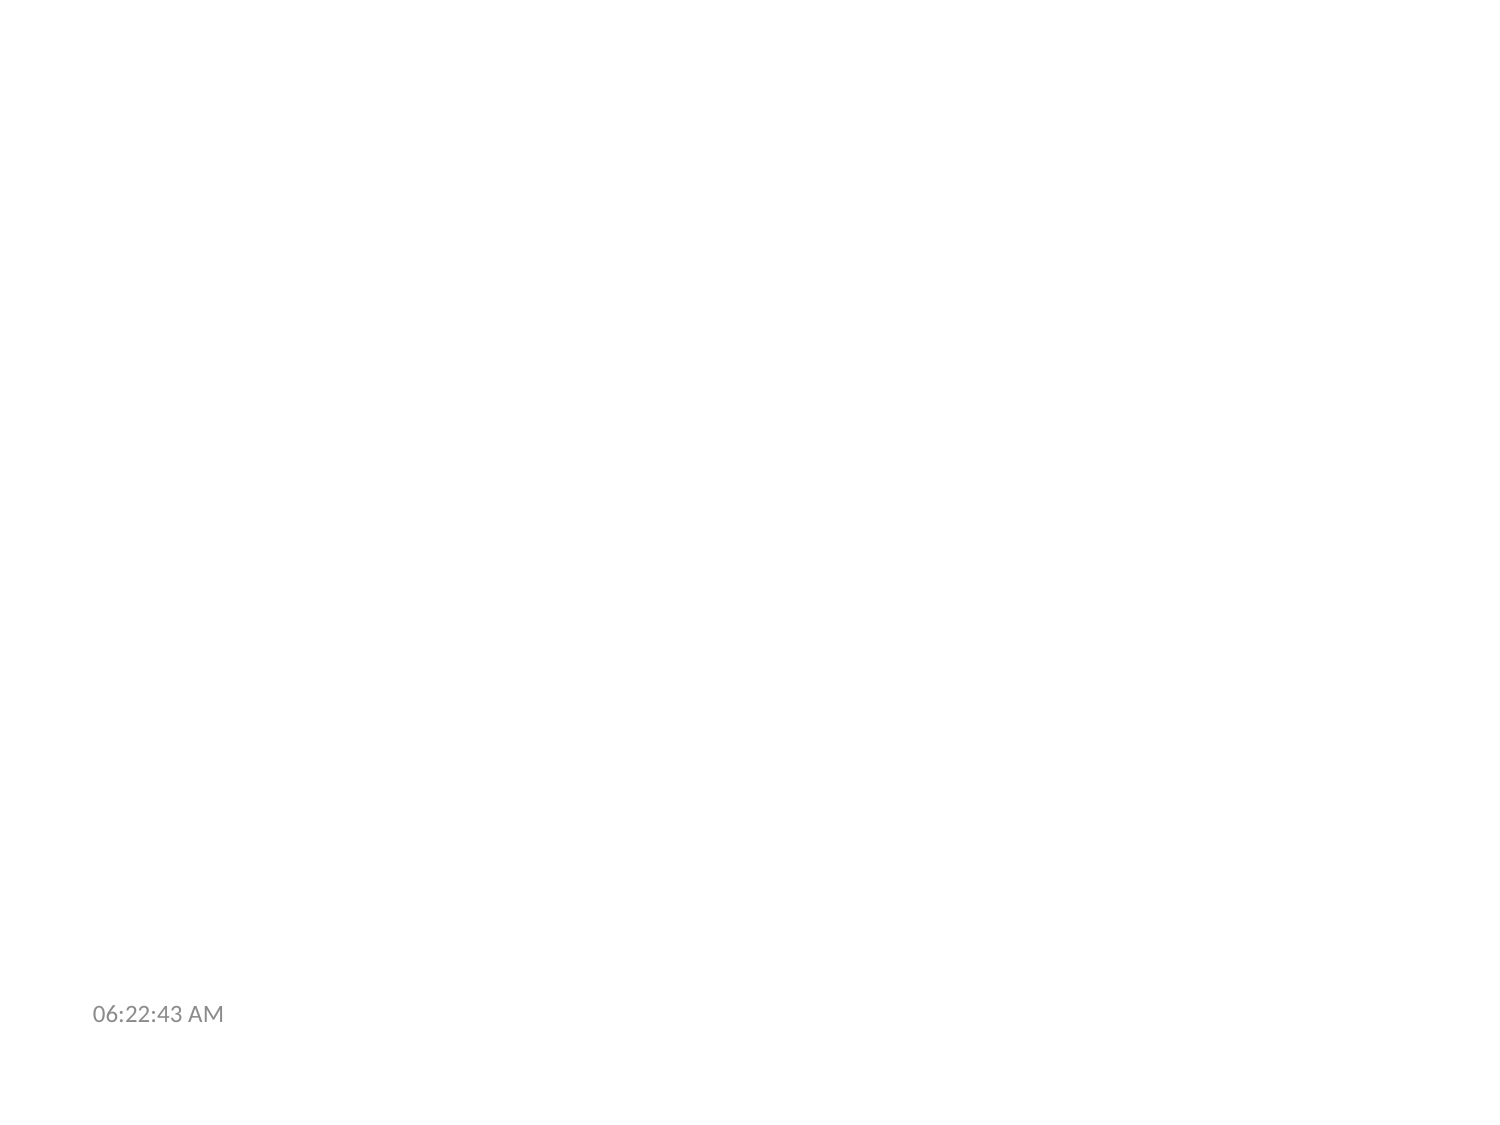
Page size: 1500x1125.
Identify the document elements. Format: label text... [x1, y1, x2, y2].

text_box 3:35:09 PM [77, 982, 428, 1043]
